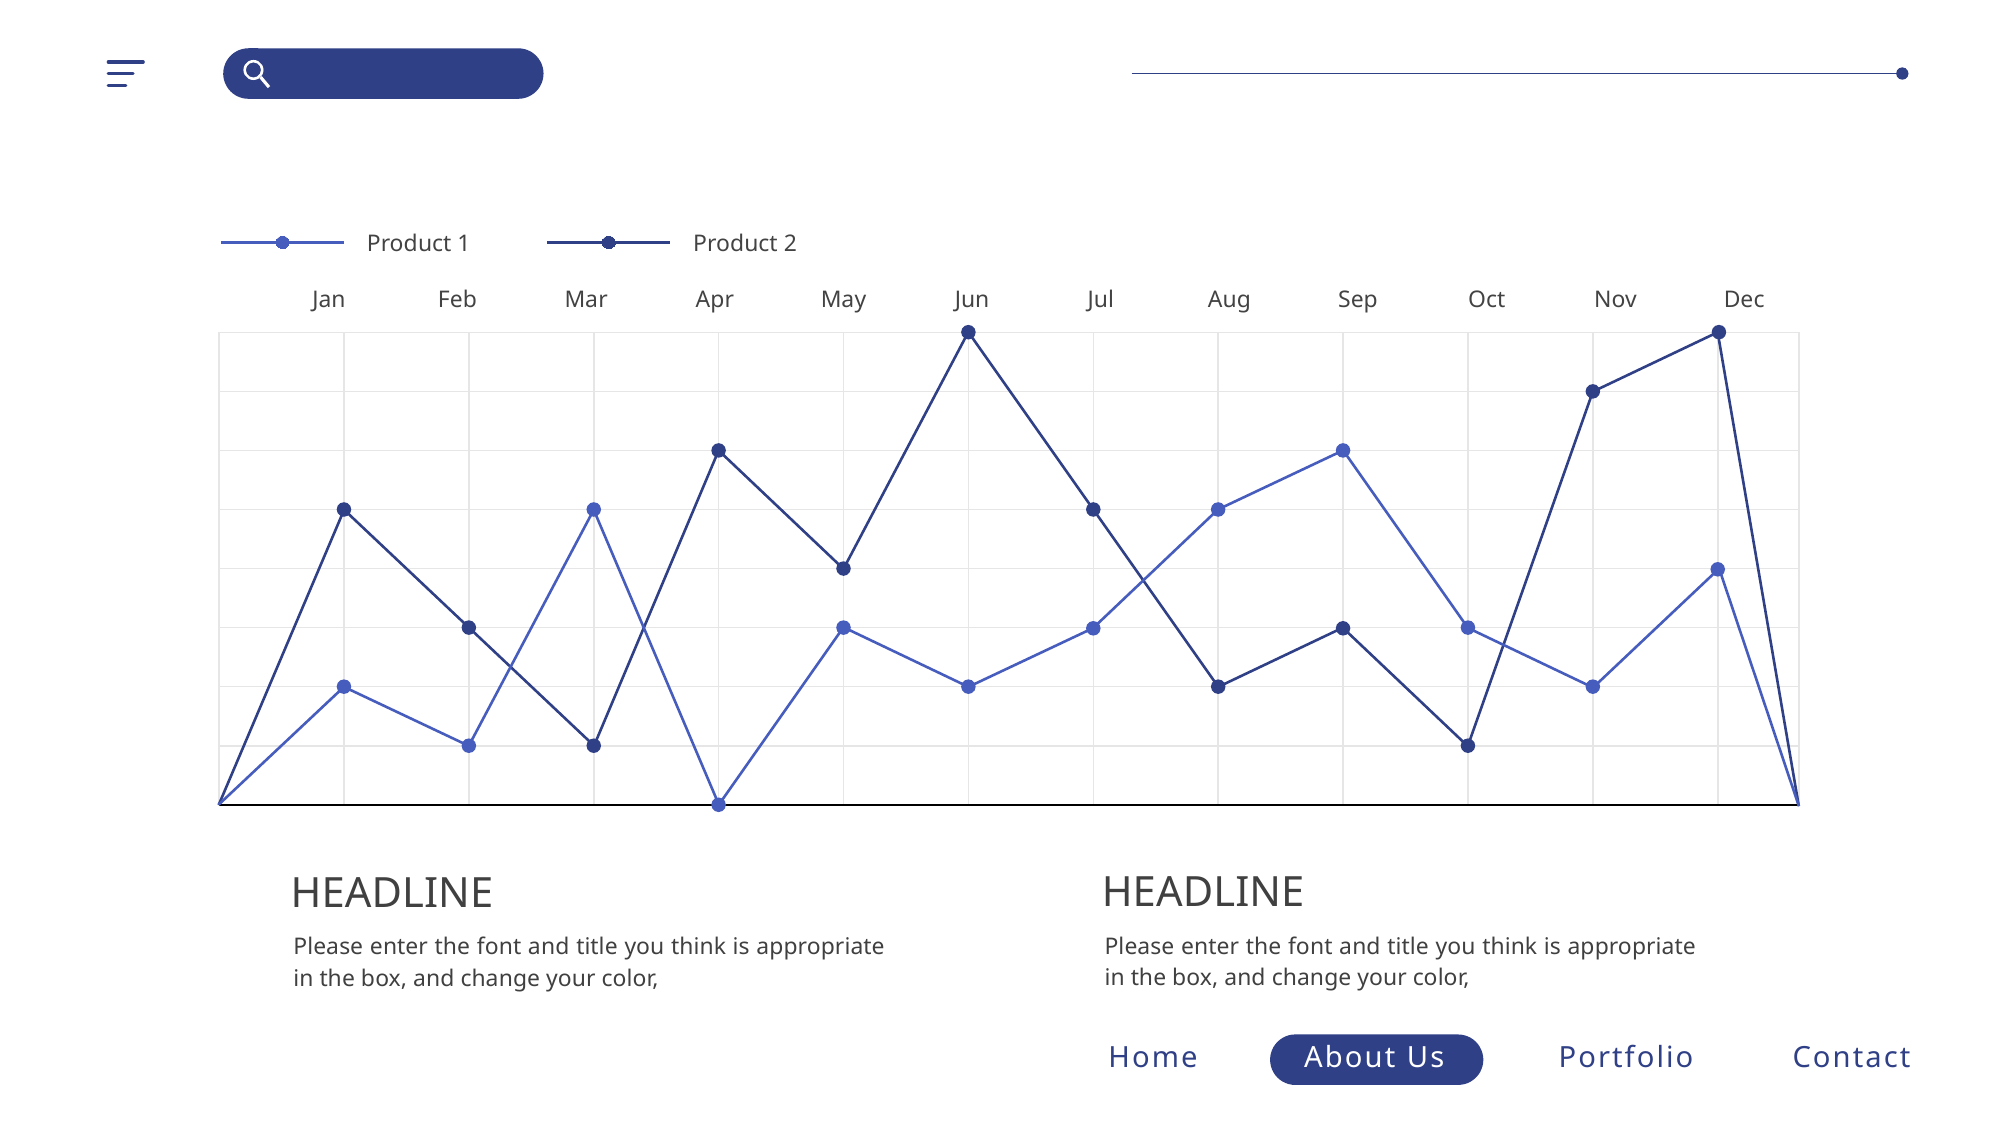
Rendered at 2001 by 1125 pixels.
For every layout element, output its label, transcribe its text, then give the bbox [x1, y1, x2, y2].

text_box HEADLINE [1087, 857, 1419, 923]
text_box Portfolio [1543, 1030, 1709, 1081]
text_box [270, 276, 1803, 320]
text_box HEADLINE [275, 858, 607, 923]
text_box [218, 324, 1799, 813]
text_box Please enter the font and title you think is appropriate in the box, and change your color, [1089, 920, 1712, 998]
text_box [108, 48, 544, 99]
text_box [1270, 1030, 1484, 1085]
text_box Please enter the font and title you think is appropriate in the box, and change your color, [278, 920, 901, 998]
text_box Home [1093, 1030, 1213, 1081]
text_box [220, 224, 820, 260]
text_box Contact [1777, 1030, 1936, 1081]
